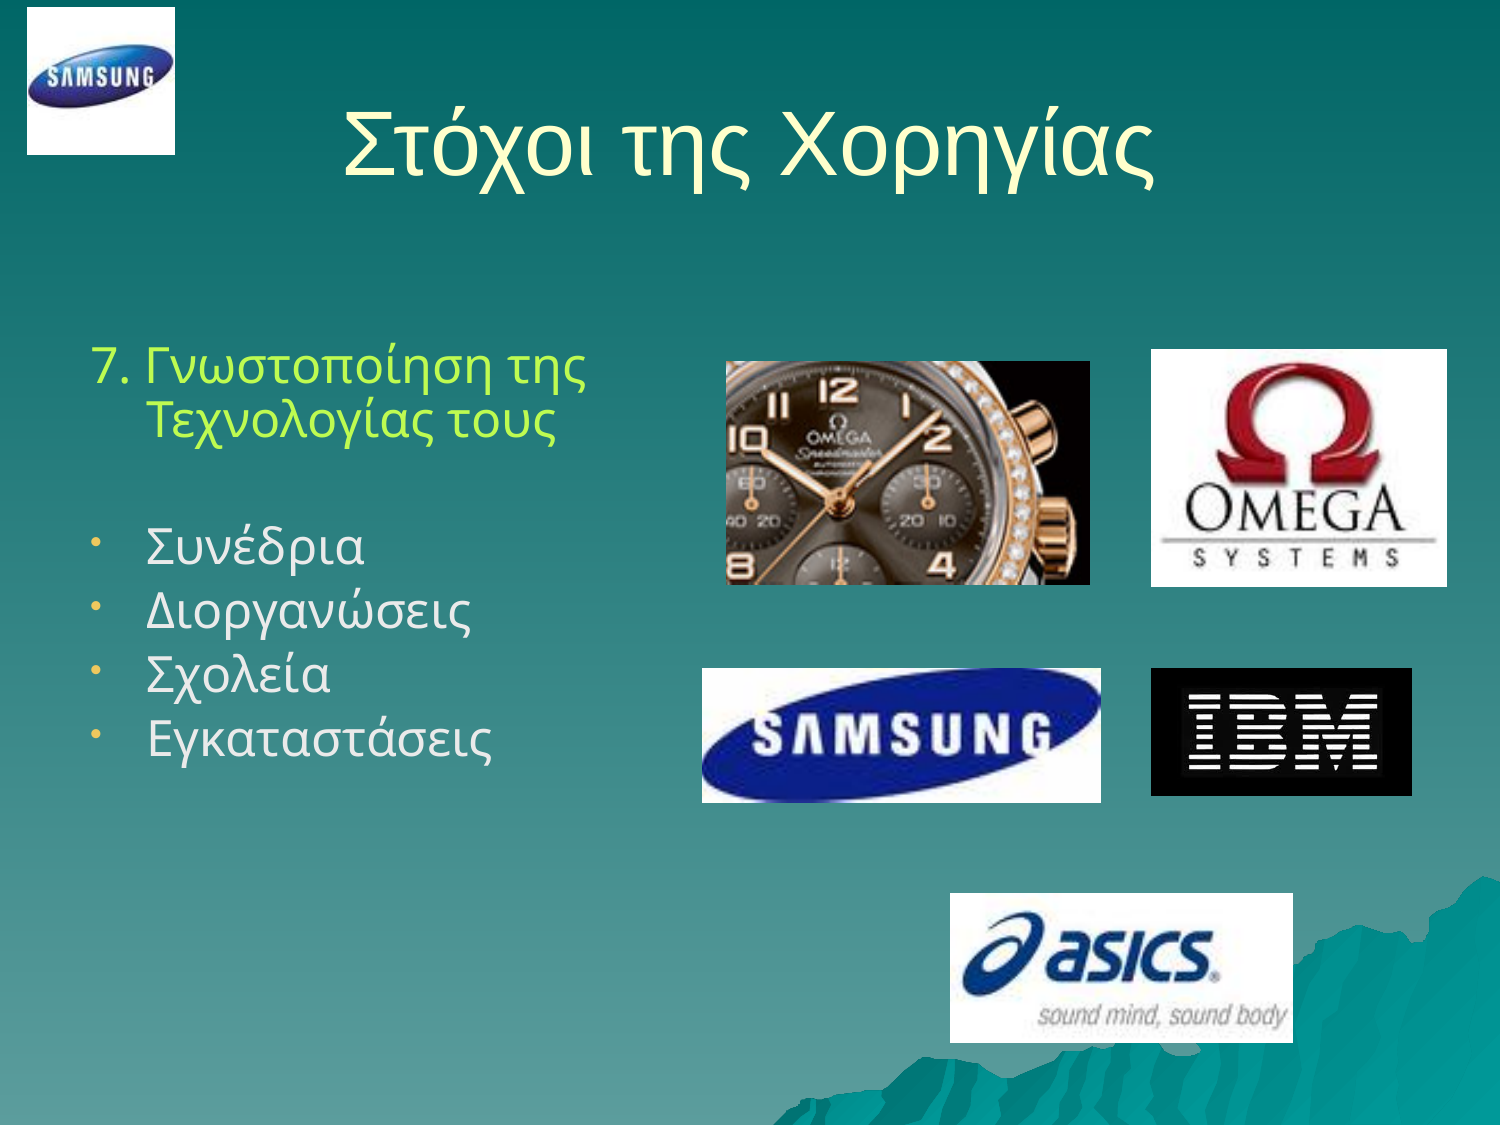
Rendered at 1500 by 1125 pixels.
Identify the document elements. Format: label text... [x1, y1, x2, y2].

picture [1151, 668, 1412, 796]
picture [27, 7, 175, 155]
picture [1151, 349, 1448, 587]
list 7. Γνωστοποίηση της Τεχνολογίας τους Συνέδρια Διοργανώσεις Σχολεία Εγκαταστάσεις [74, 262, 668, 1006]
picture [950, 892, 1294, 1043]
picture [725, 361, 1090, 586]
picture [702, 668, 1102, 803]
title Στόχοι της Χορηγίας [74, 45, 1426, 233]
